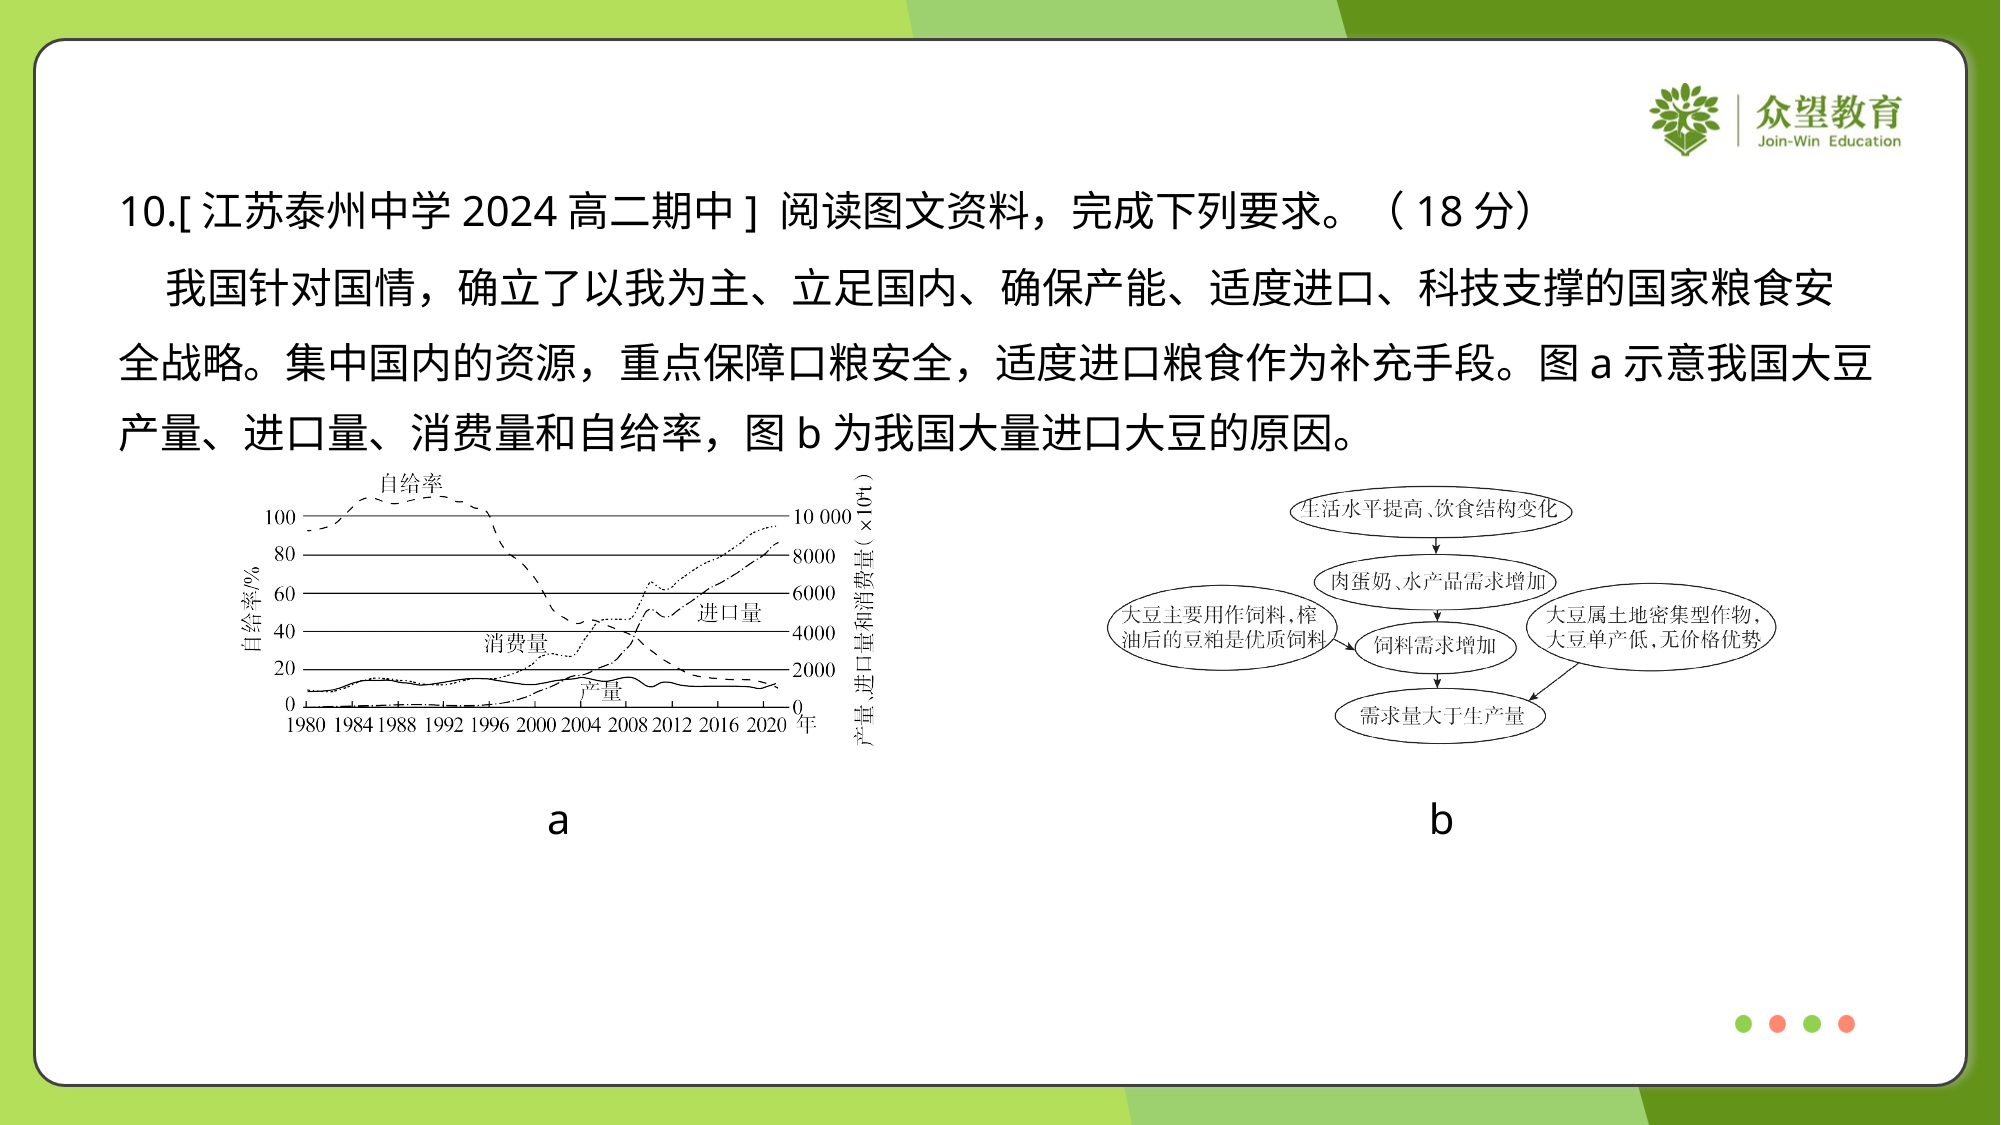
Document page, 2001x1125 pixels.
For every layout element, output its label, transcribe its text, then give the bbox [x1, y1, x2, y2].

text_box b [1423, 767, 1460, 901]
picture [0, 0, 2000, 1125]
text_box a [542, 767, 575, 901]
text_box 10.[江苏泰州中学2024高二期中] 阅读图文资料，完成下列要求。（18分） 我国针对国情，确立了以我为主、立足国内、确保产能、适度进口、科技支撑的国家粮食安 全战略。集中国内的资源，重点保障口粮安全，适度进口粮食作为补充手段。图a示意我国大豆 产量、进口量、消费量和自给率，图b为我国大量进口大豆的原因。 [118, 159, 1883, 450]
